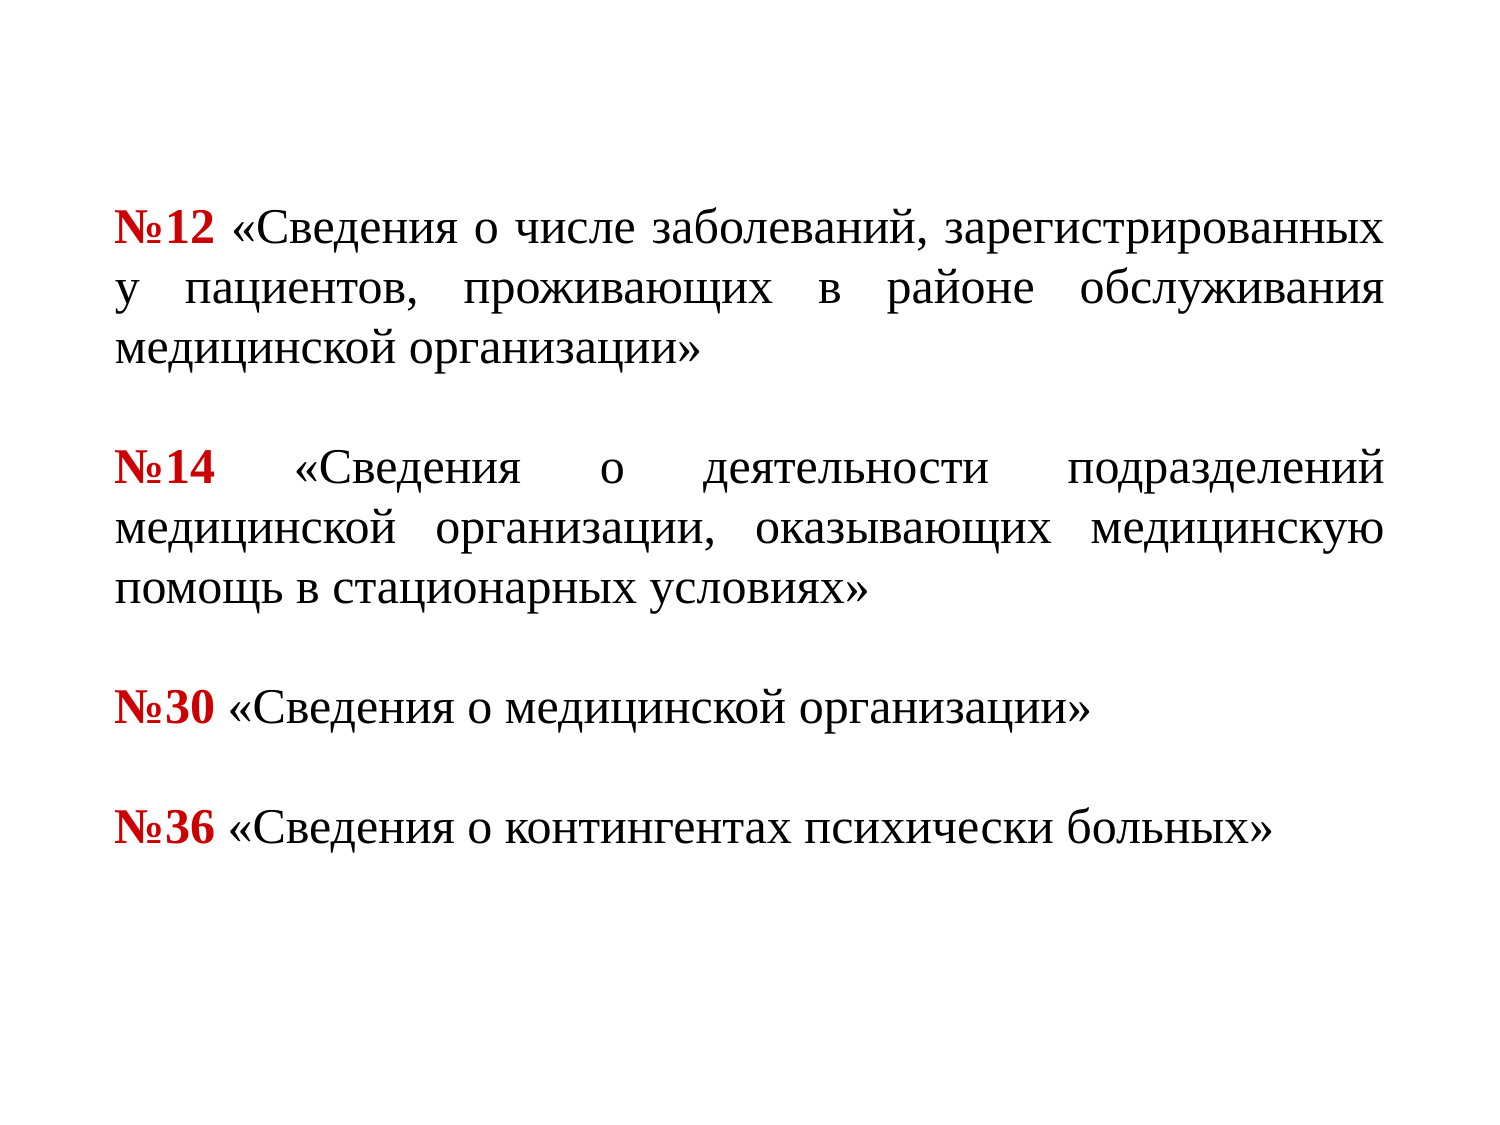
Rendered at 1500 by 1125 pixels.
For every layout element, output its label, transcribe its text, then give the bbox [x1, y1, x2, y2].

text_box №12 «Сведения о числе заболеваний, зарегистрированных у пациентов, проживающих в районе обслуживания медицинской организации» №14 «Сведения о деятельности подразделений медицинской организации, оказывающих медицинскую помощь в стационарных условиях» №30 «Сведения о медицинской организации» №36 «Сведения о контингентах психически больных» [100, 66, 1400, 922]
